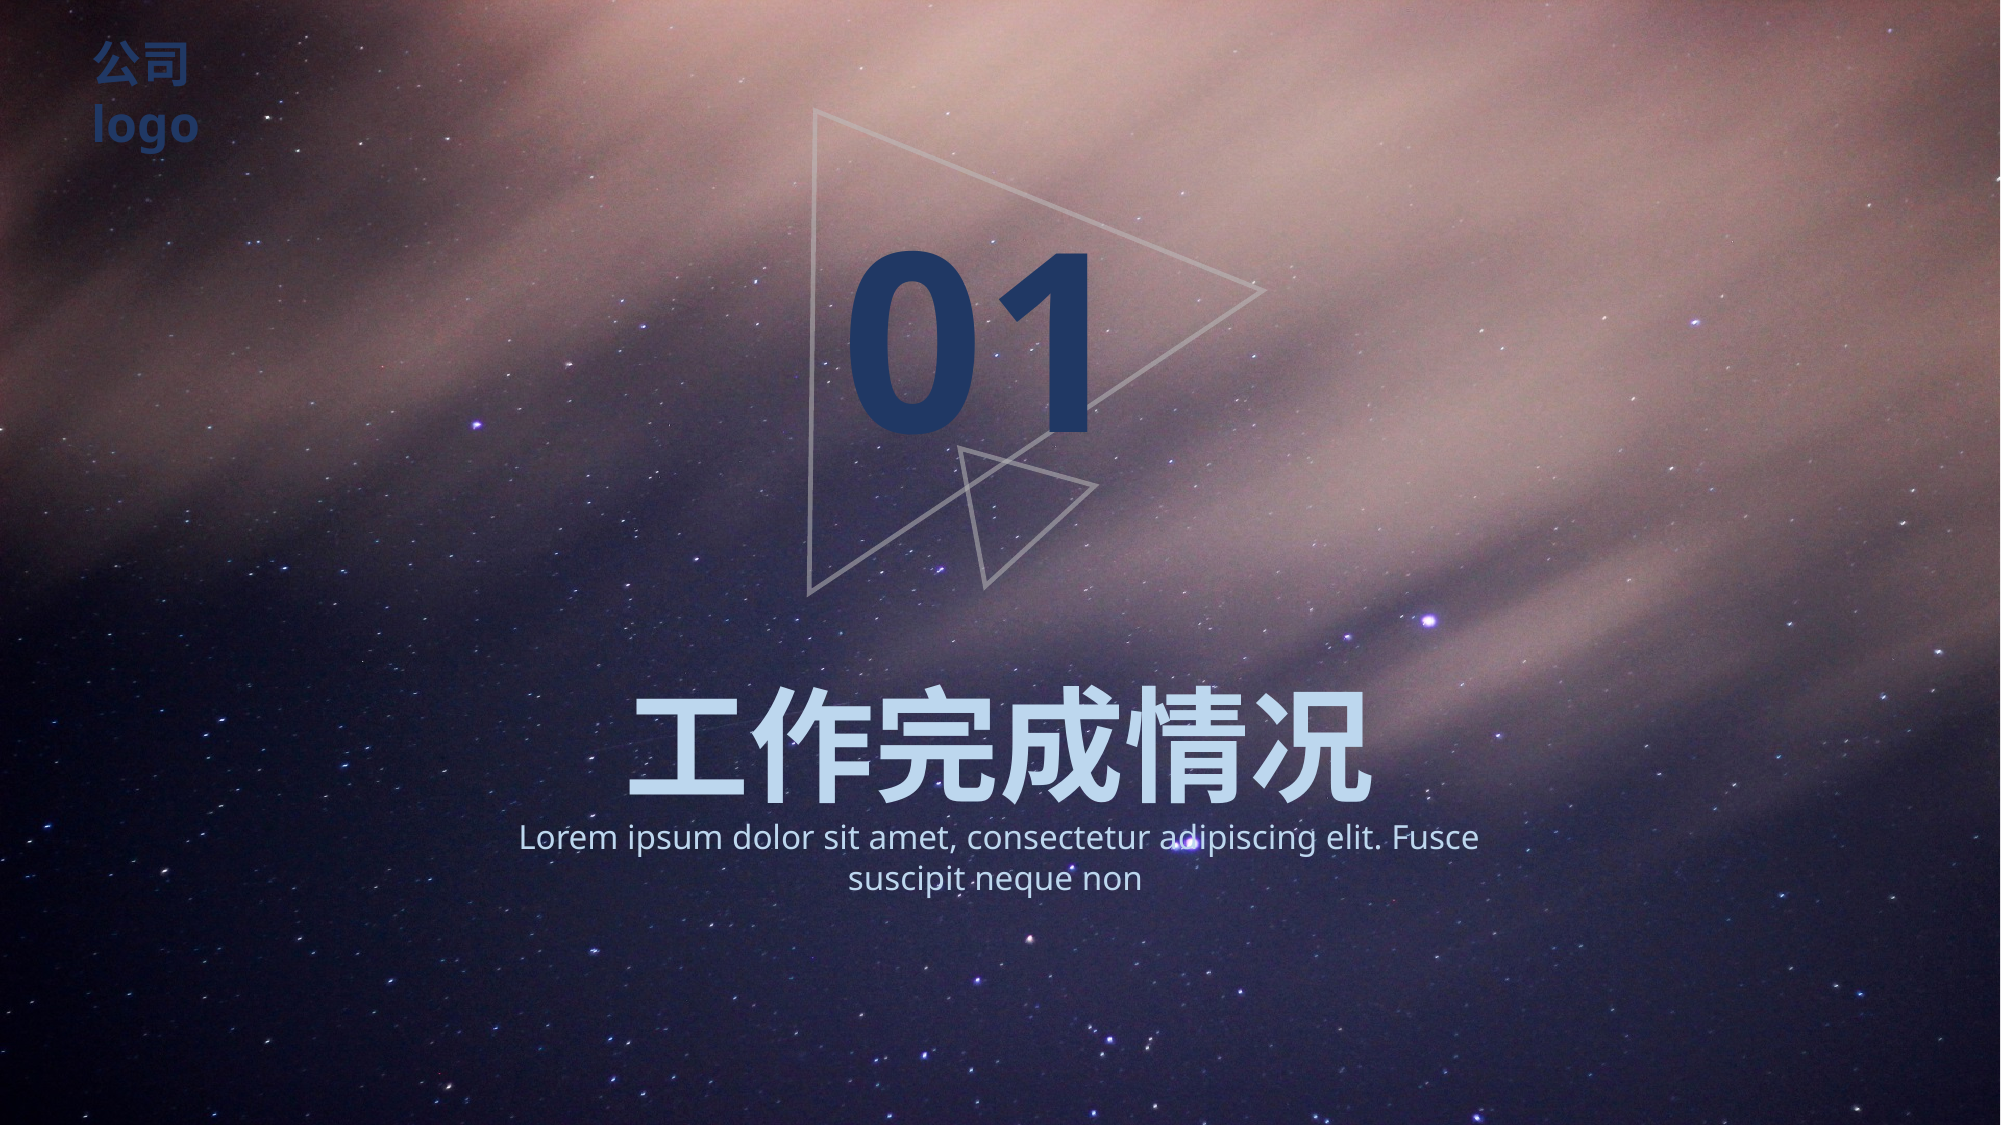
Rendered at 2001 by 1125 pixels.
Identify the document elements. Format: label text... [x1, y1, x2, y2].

text_box 工作完成情况 [610, 660, 1390, 809]
text_box Lorem ipsum dolor sit amet, consectetur adipiscing elit. Fusce suscipit neque non [500, 809, 1500, 904]
text_box 01 [826, 175, 1283, 491]
text_box [808, 109, 979, 596]
text_box 公司logo [76, 25, 281, 161]
picture [0, 0, 2001, 1125]
text_box [958, 446, 1098, 589]
